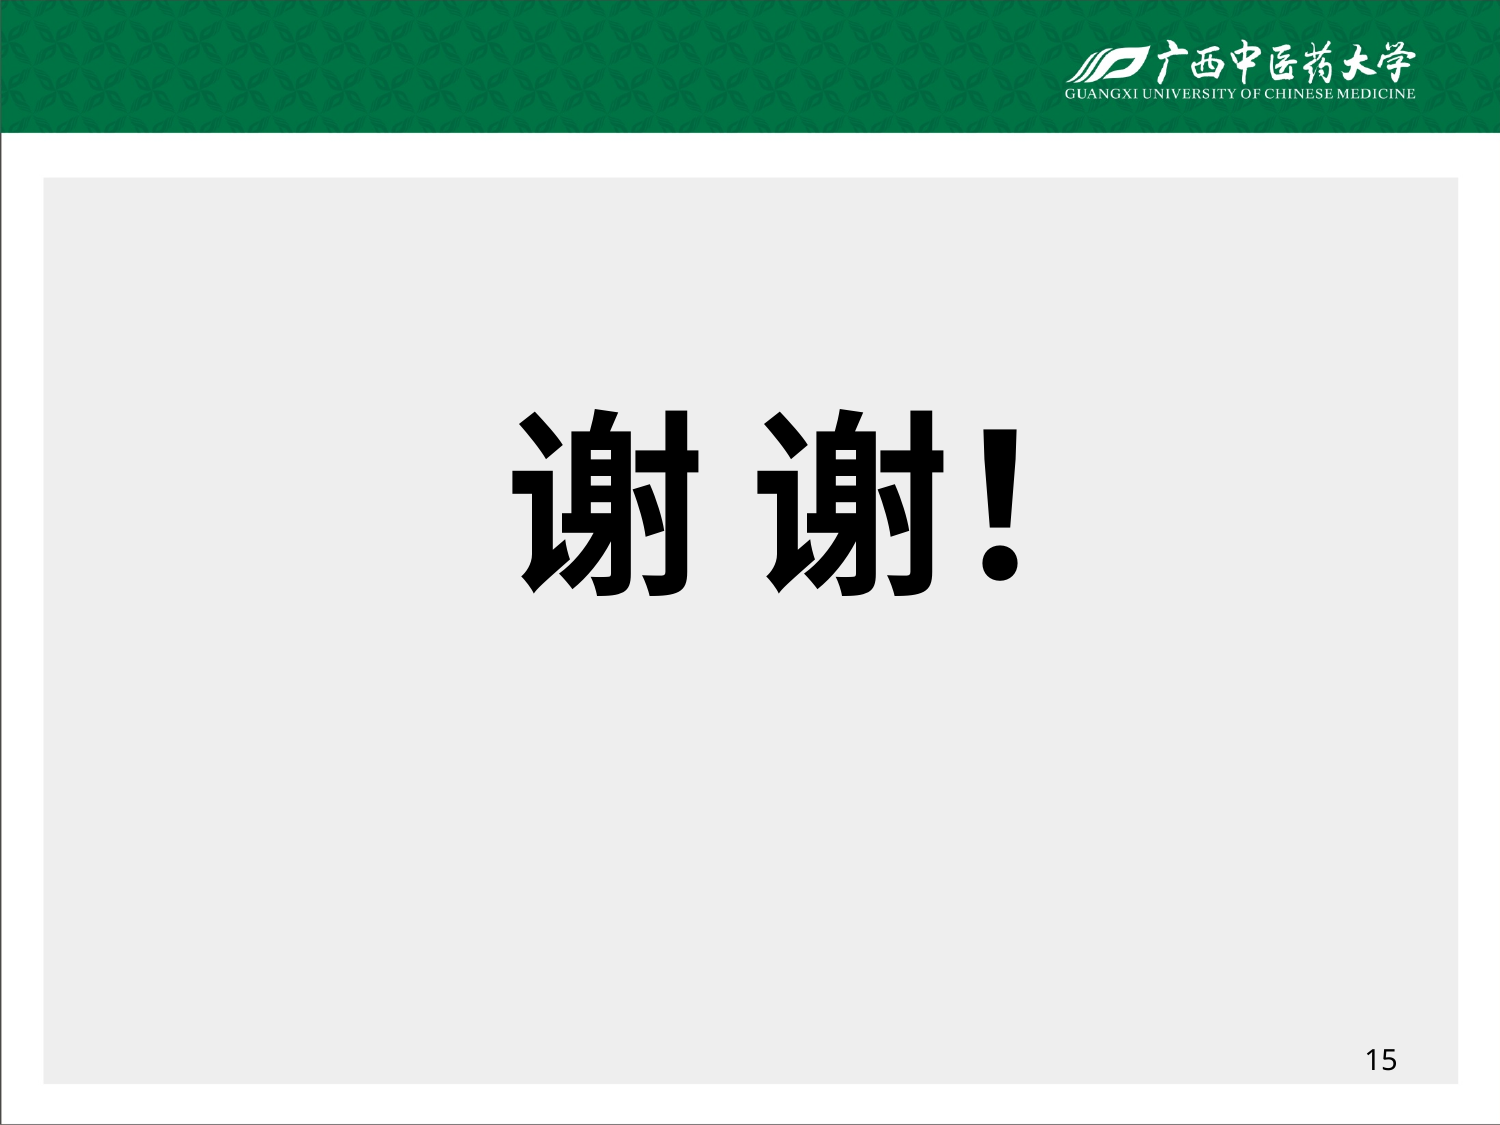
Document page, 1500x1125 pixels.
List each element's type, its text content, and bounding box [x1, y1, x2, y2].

text_box [1062, 1034, 1413, 1113]
picture [0, 0, 1500, 1125]
list 谢 谢！ [155, 299, 1500, 716]
